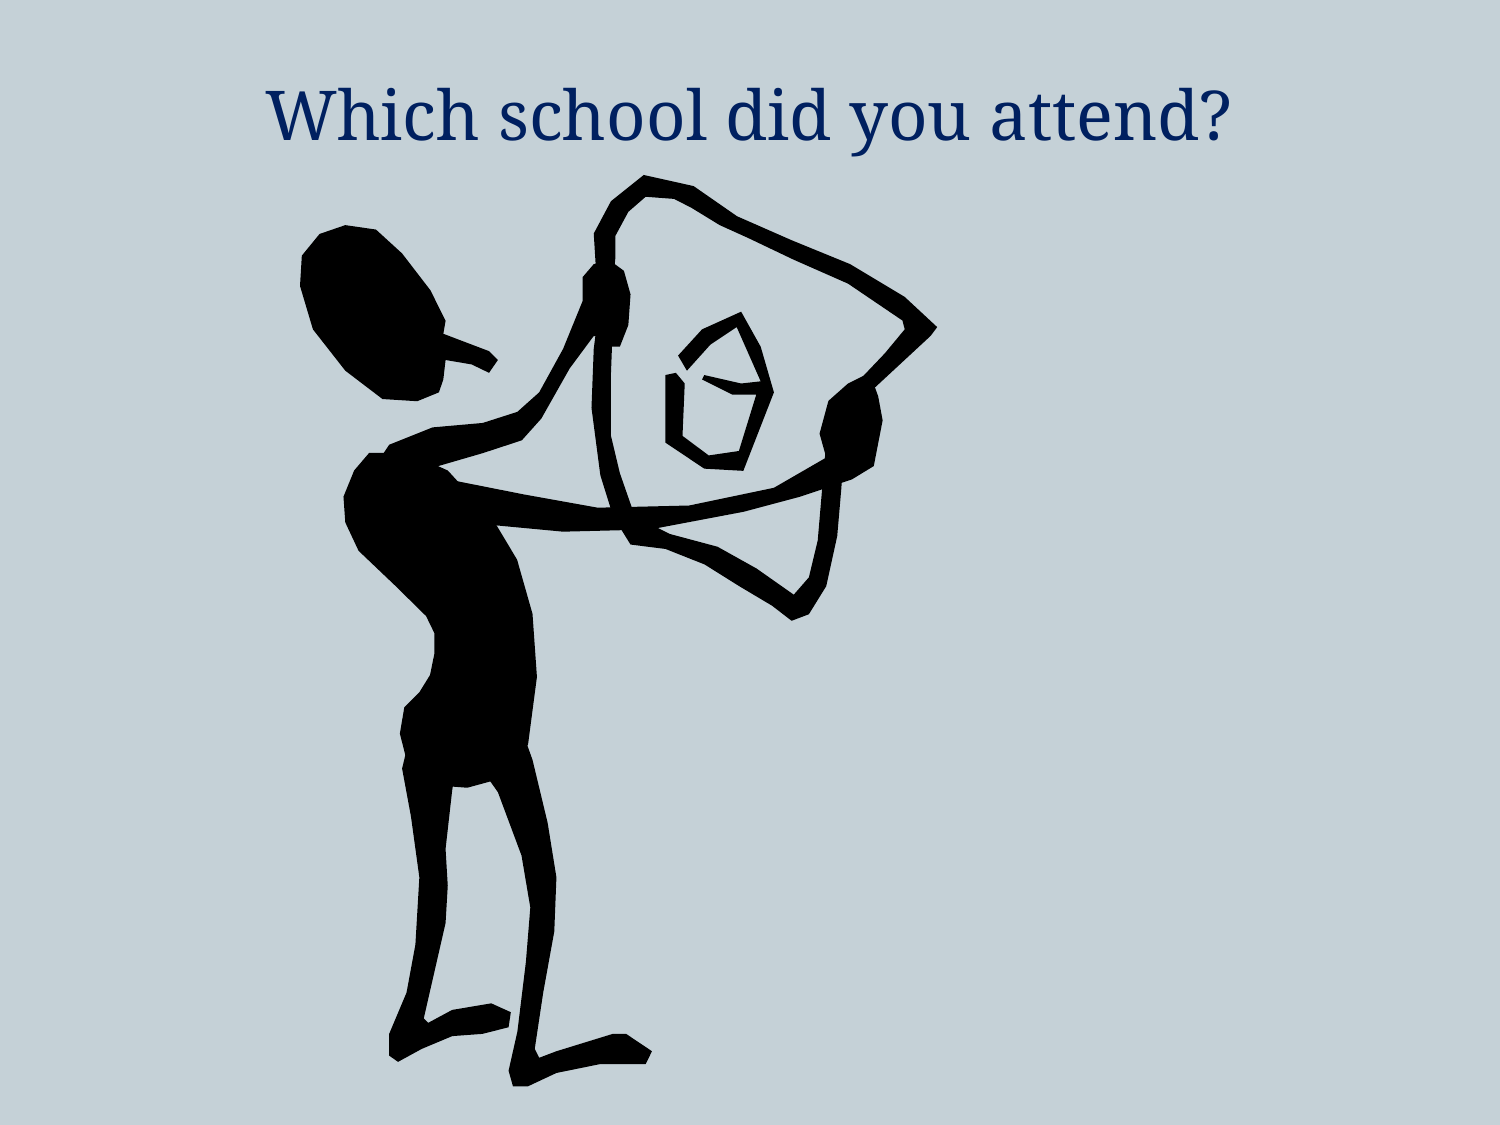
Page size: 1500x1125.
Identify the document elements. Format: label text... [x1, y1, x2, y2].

title Which school did you attend? [49, 37, 1450, 162]
picture [299, 174, 938, 1087]
